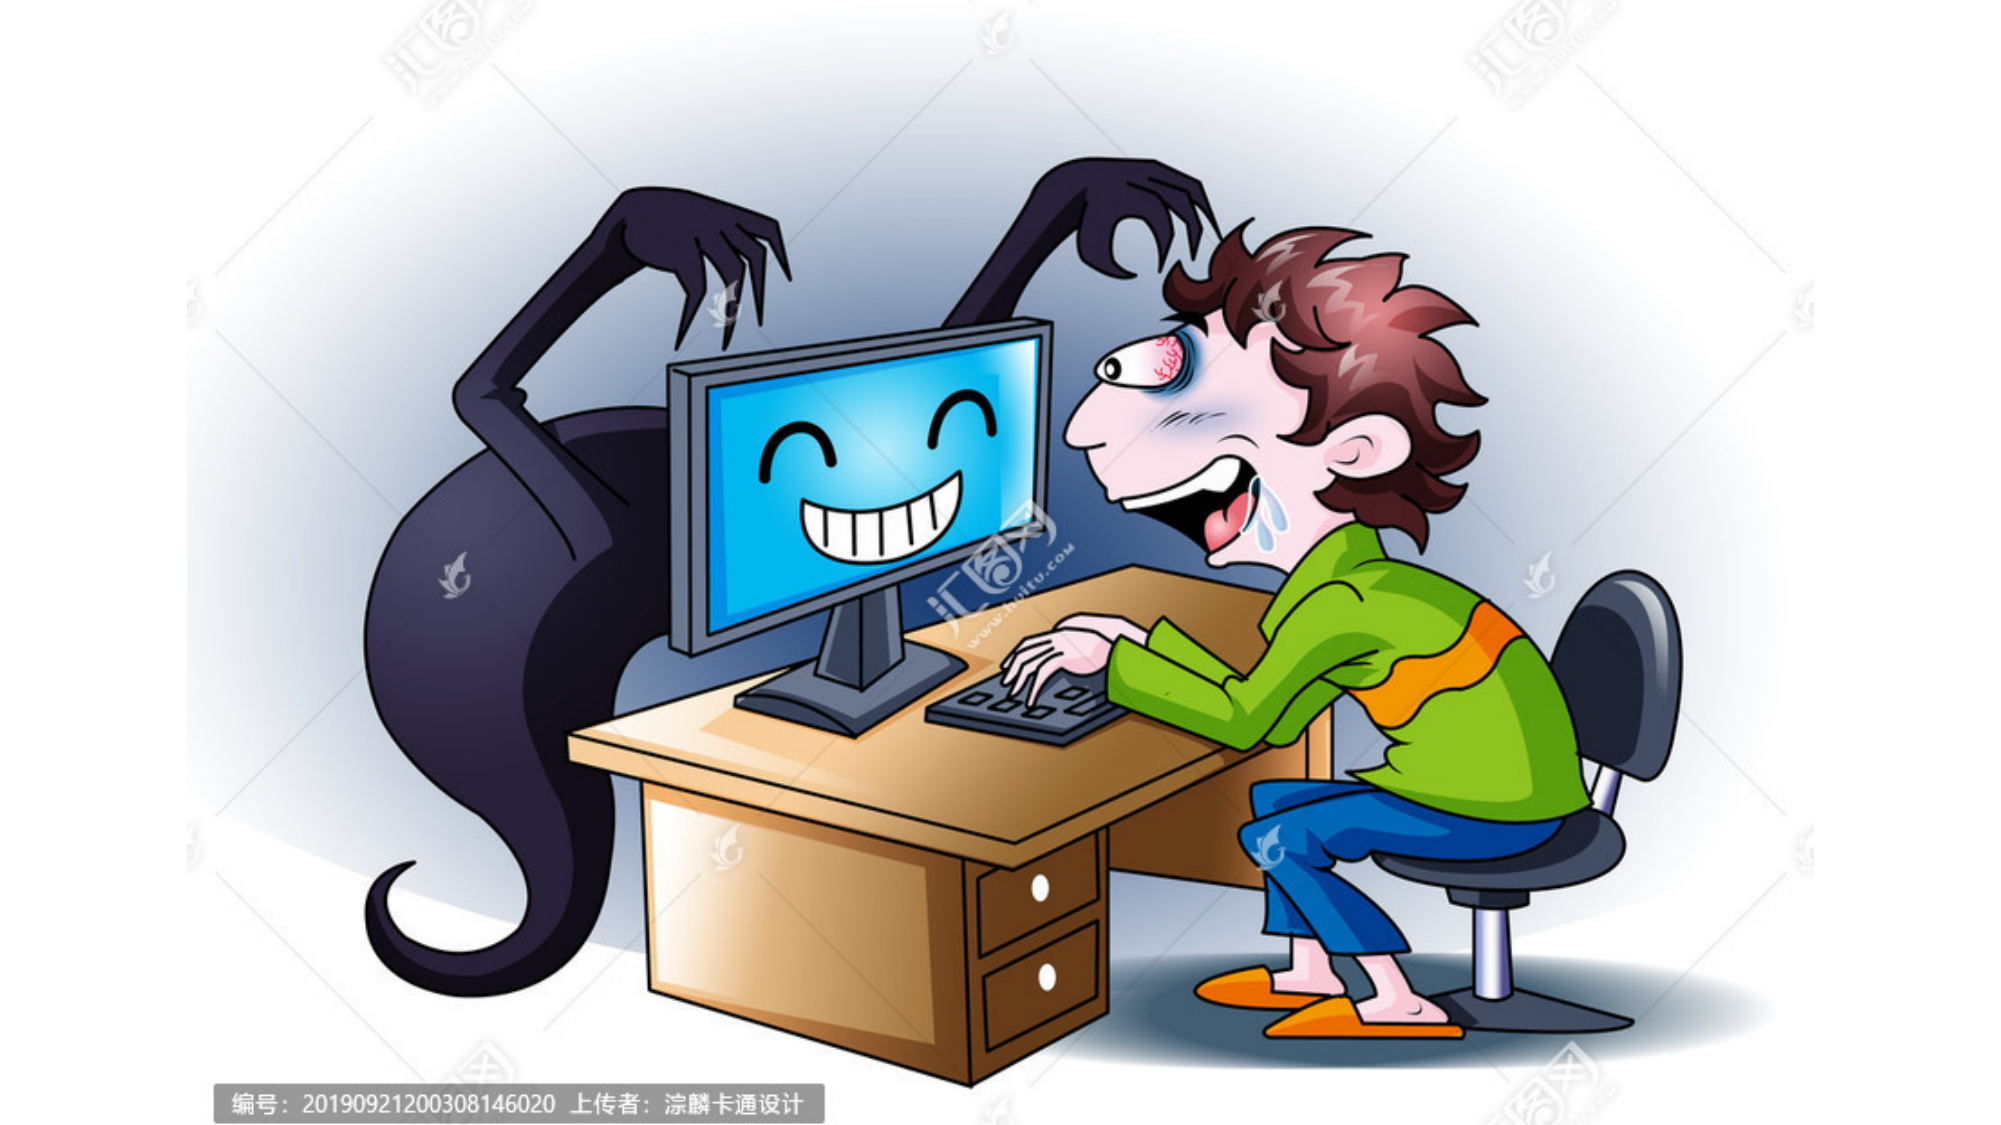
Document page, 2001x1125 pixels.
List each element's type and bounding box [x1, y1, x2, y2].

picture [187, 0, 1814, 1125]
